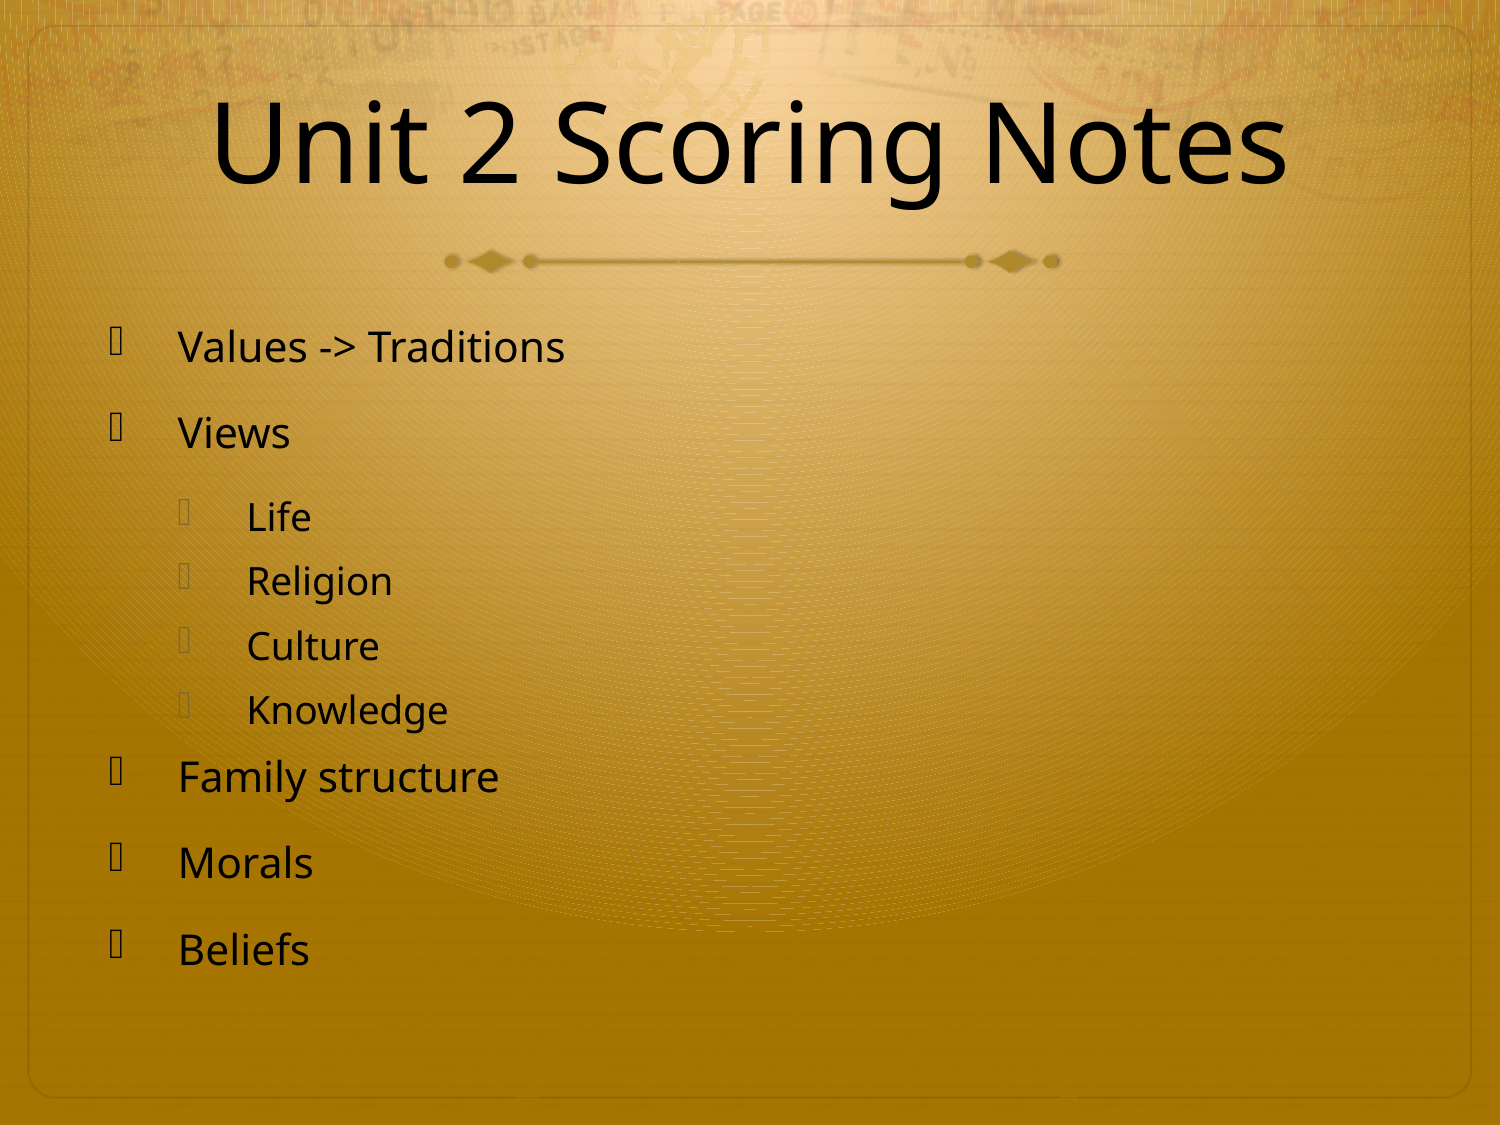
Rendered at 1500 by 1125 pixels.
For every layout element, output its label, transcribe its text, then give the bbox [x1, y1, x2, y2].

list Values -> Traditions Views Life Religion Culture Knowledge Family structure Morals Beliefs [93, 312, 1407, 988]
title Unit 2 Scoring Notes [93, 45, 1407, 233]
picture [0, 0, 1500, 1125]
